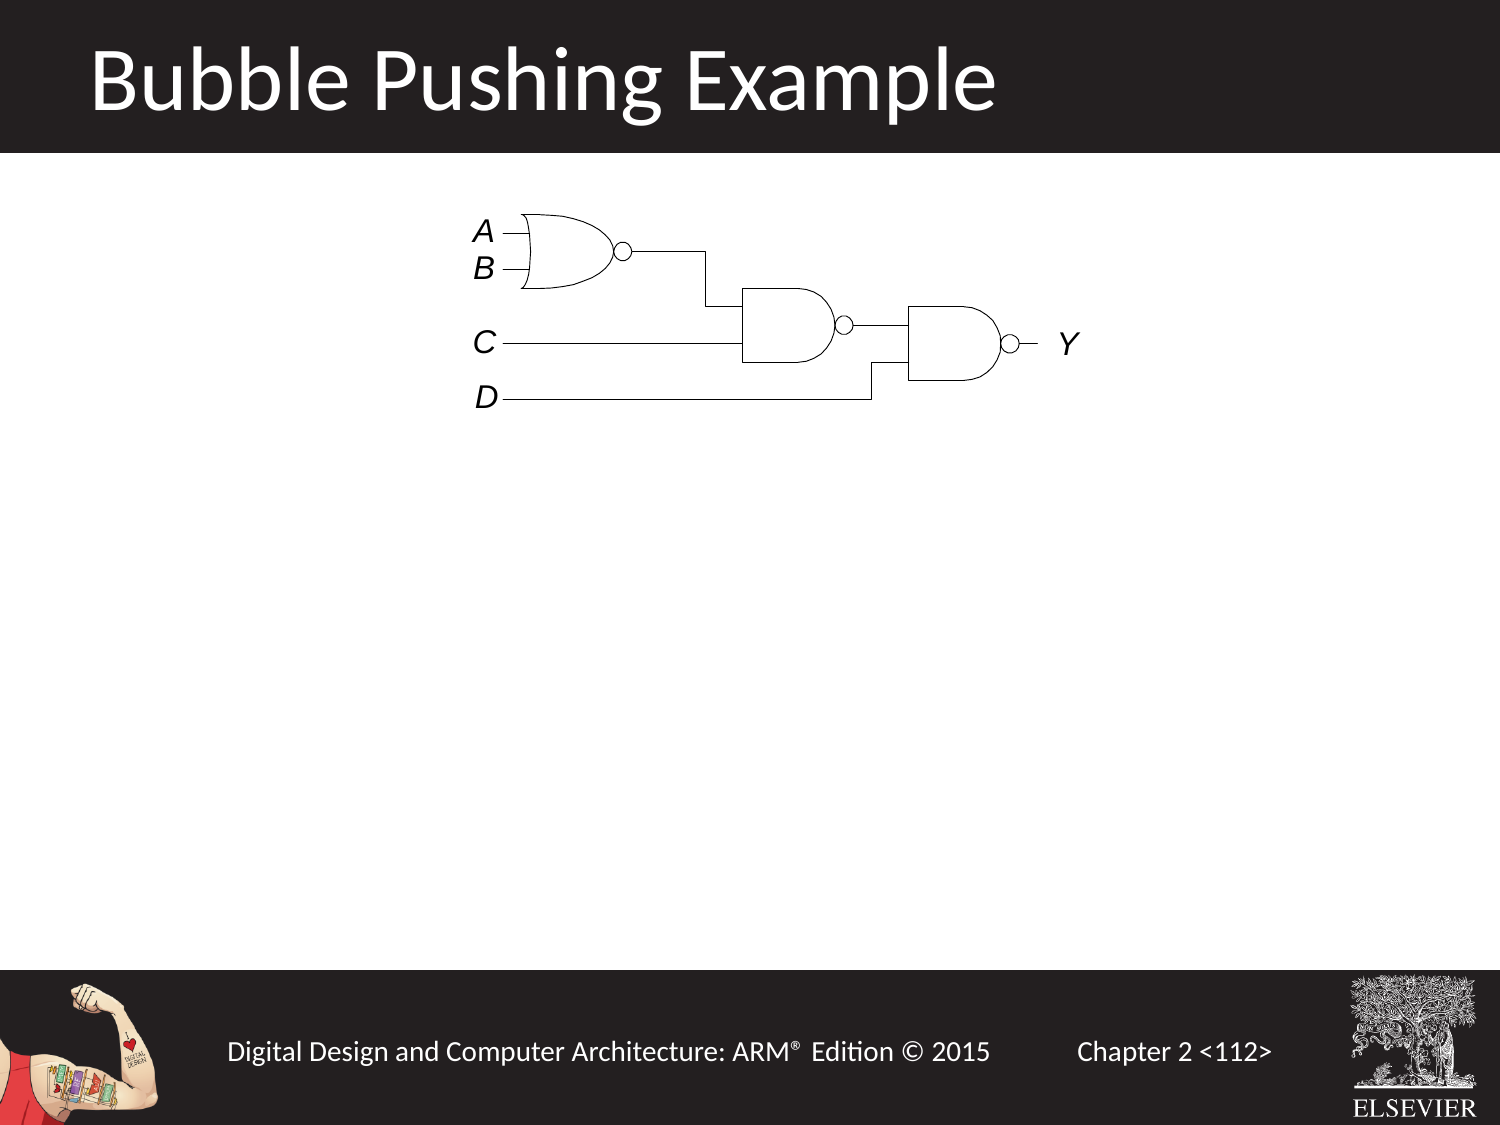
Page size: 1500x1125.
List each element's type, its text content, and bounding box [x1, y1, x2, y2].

text_box Bubble Pushing Example [75, 11, 1375, 136]
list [387, 174, 1110, 1051]
picture [0, 979, 163, 1125]
picture [1350, 974, 1477, 1117]
